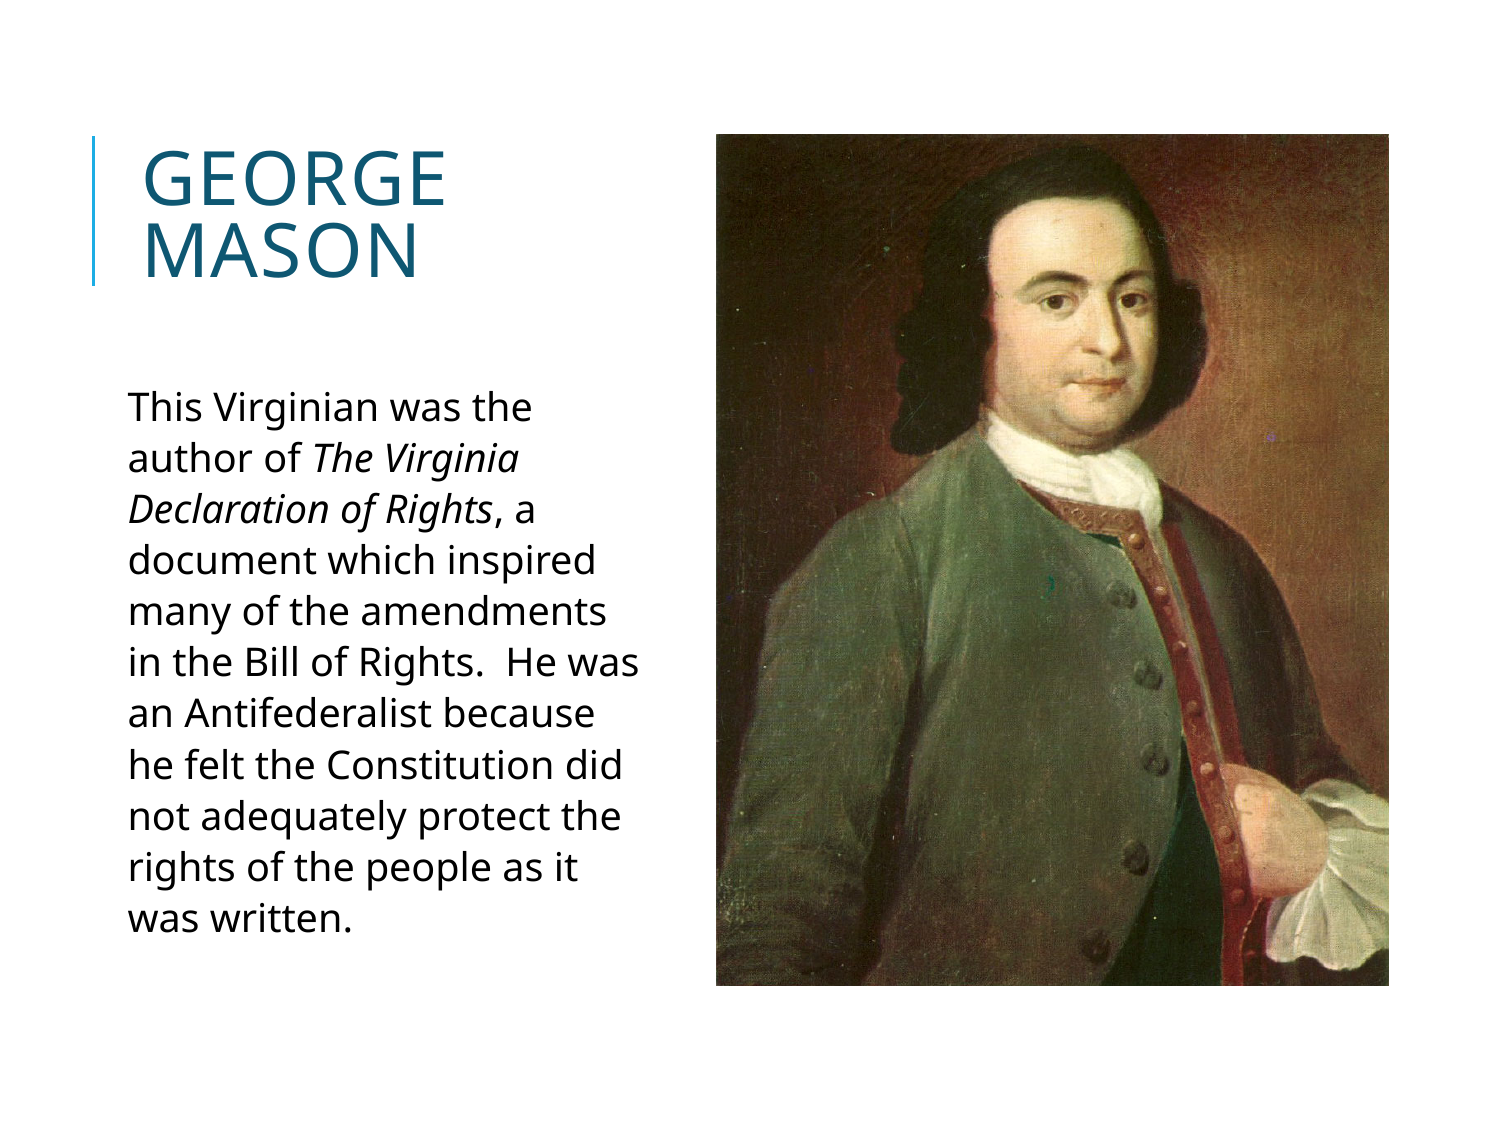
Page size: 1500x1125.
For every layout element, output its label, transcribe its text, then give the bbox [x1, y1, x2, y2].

list This Virginian was the author of The Virginia Declaration of Rights, a document which inspired many of the amendments in the Bill of Rights. He was an Antifederalist because he felt the Constitution did not adequately protect the rights of the people as it was written. [112, 370, 666, 988]
title George Mason [126, 77, 666, 363]
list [716, 134, 1389, 986]
